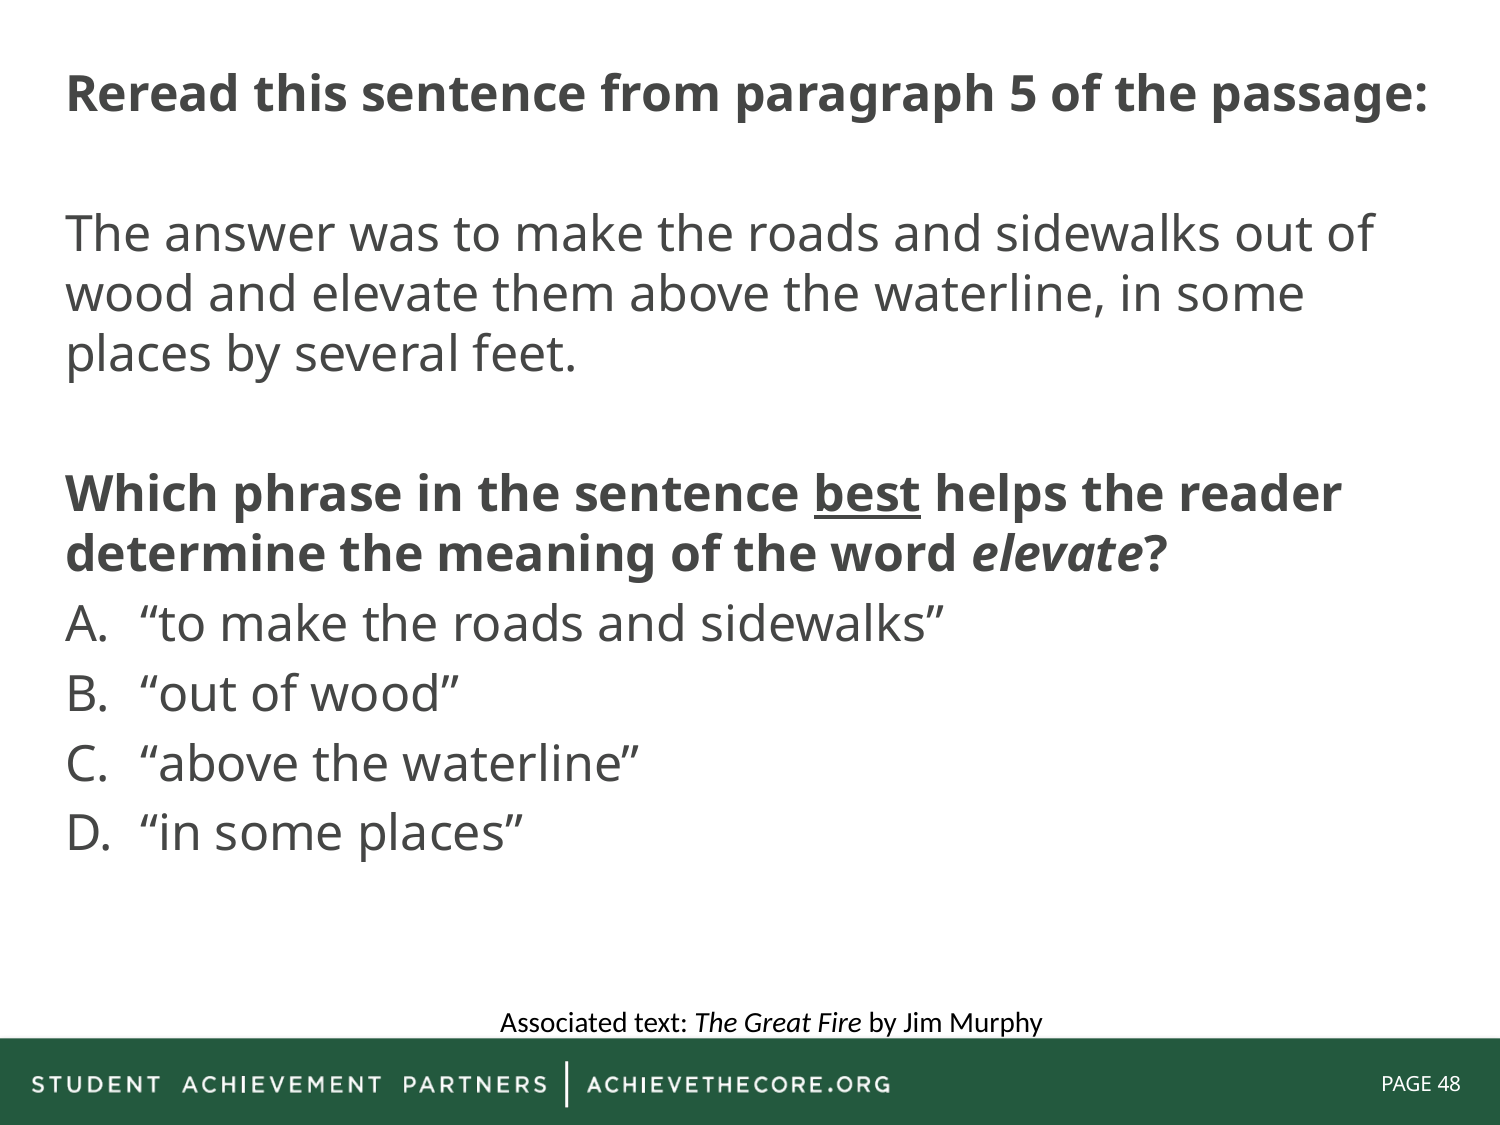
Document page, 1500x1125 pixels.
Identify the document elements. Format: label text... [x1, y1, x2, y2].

list Reread this sentence from paragraph 5 of the passage: The answer was to make the roads and sidewalks out of wood and elevate them above the waterline, in some places by several feet. Which phrase in the sentence best helps the reader determine the meaning of the word elevate? “to make the roads and sidewalks” “out of wood” “above the waterline” “in some places” [50, 53, 1457, 906]
text_box Associated text: The Great Fire by Jim Murphy [0, 995, 1500, 1046]
